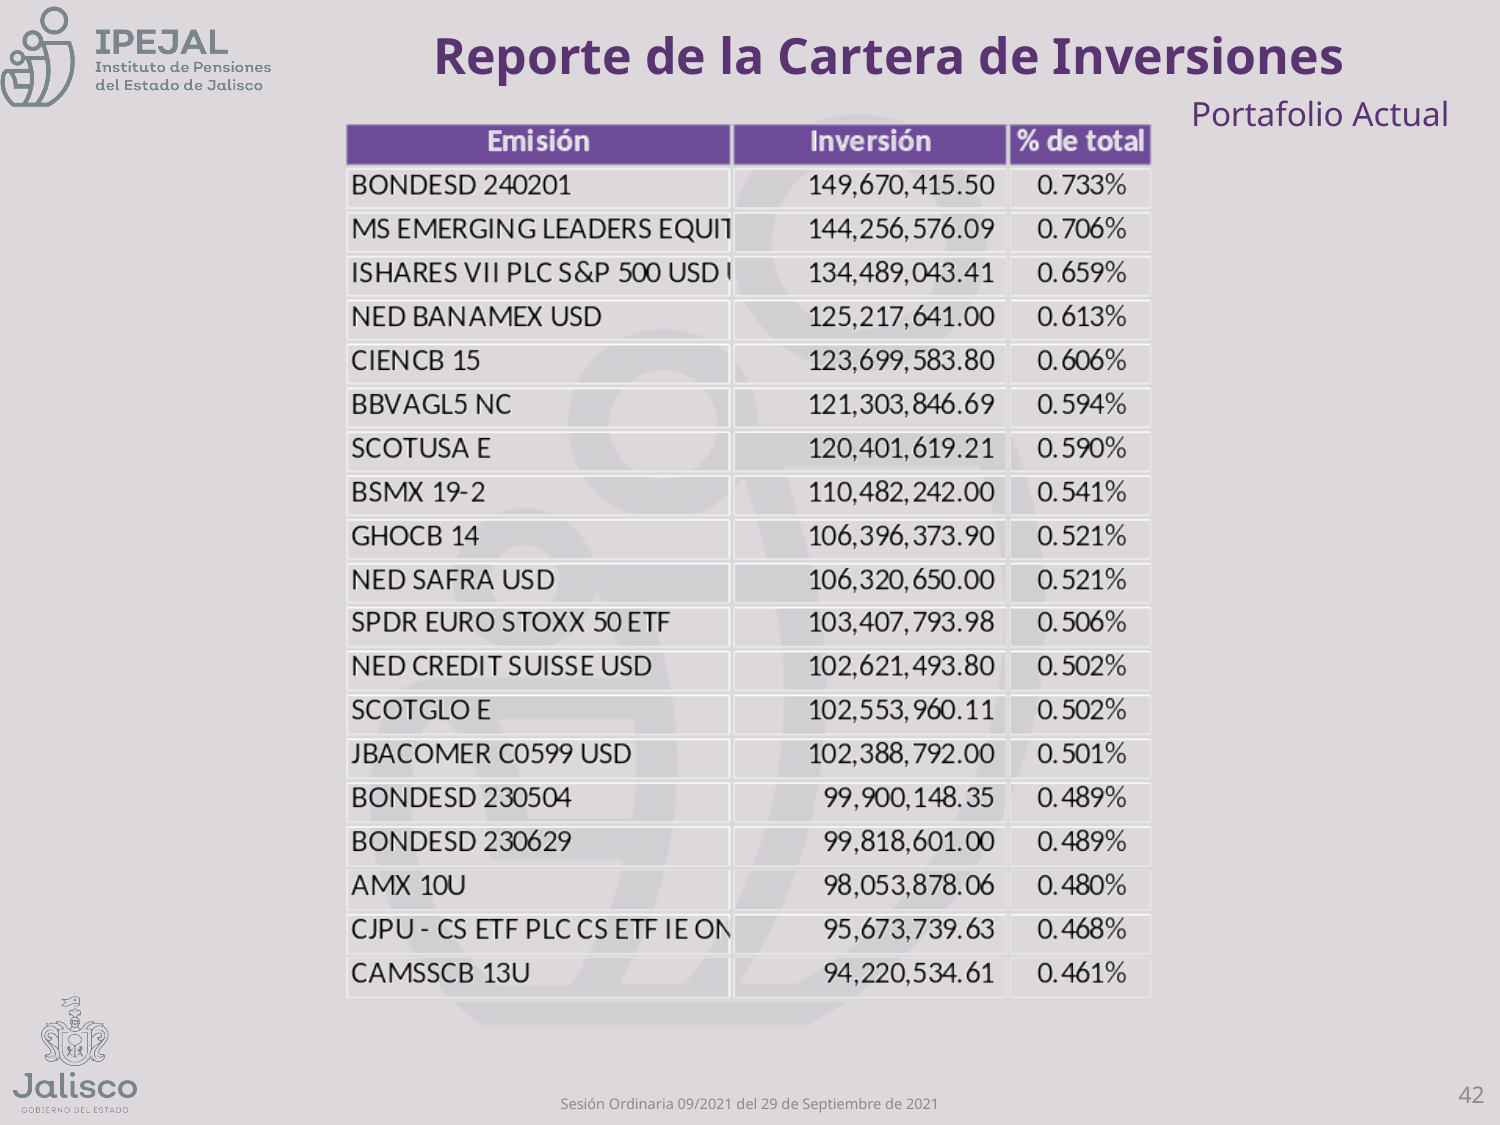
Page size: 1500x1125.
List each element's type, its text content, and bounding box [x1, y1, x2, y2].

picture [0, 6, 271, 107]
picture [344, 122, 1156, 1003]
slide_number 42 [1411, 1066, 1500, 1125]
footer Sesión Ordinaria 09/2021 del 29 de Septiembre de 2021 [472, 1074, 1028, 1125]
picture [0, 988, 166, 1125]
text_box Portafolio Actual [1176, 86, 1465, 141]
text_box Reporte de la Cartera de Inversiones [277, 23, 1500, 149]
